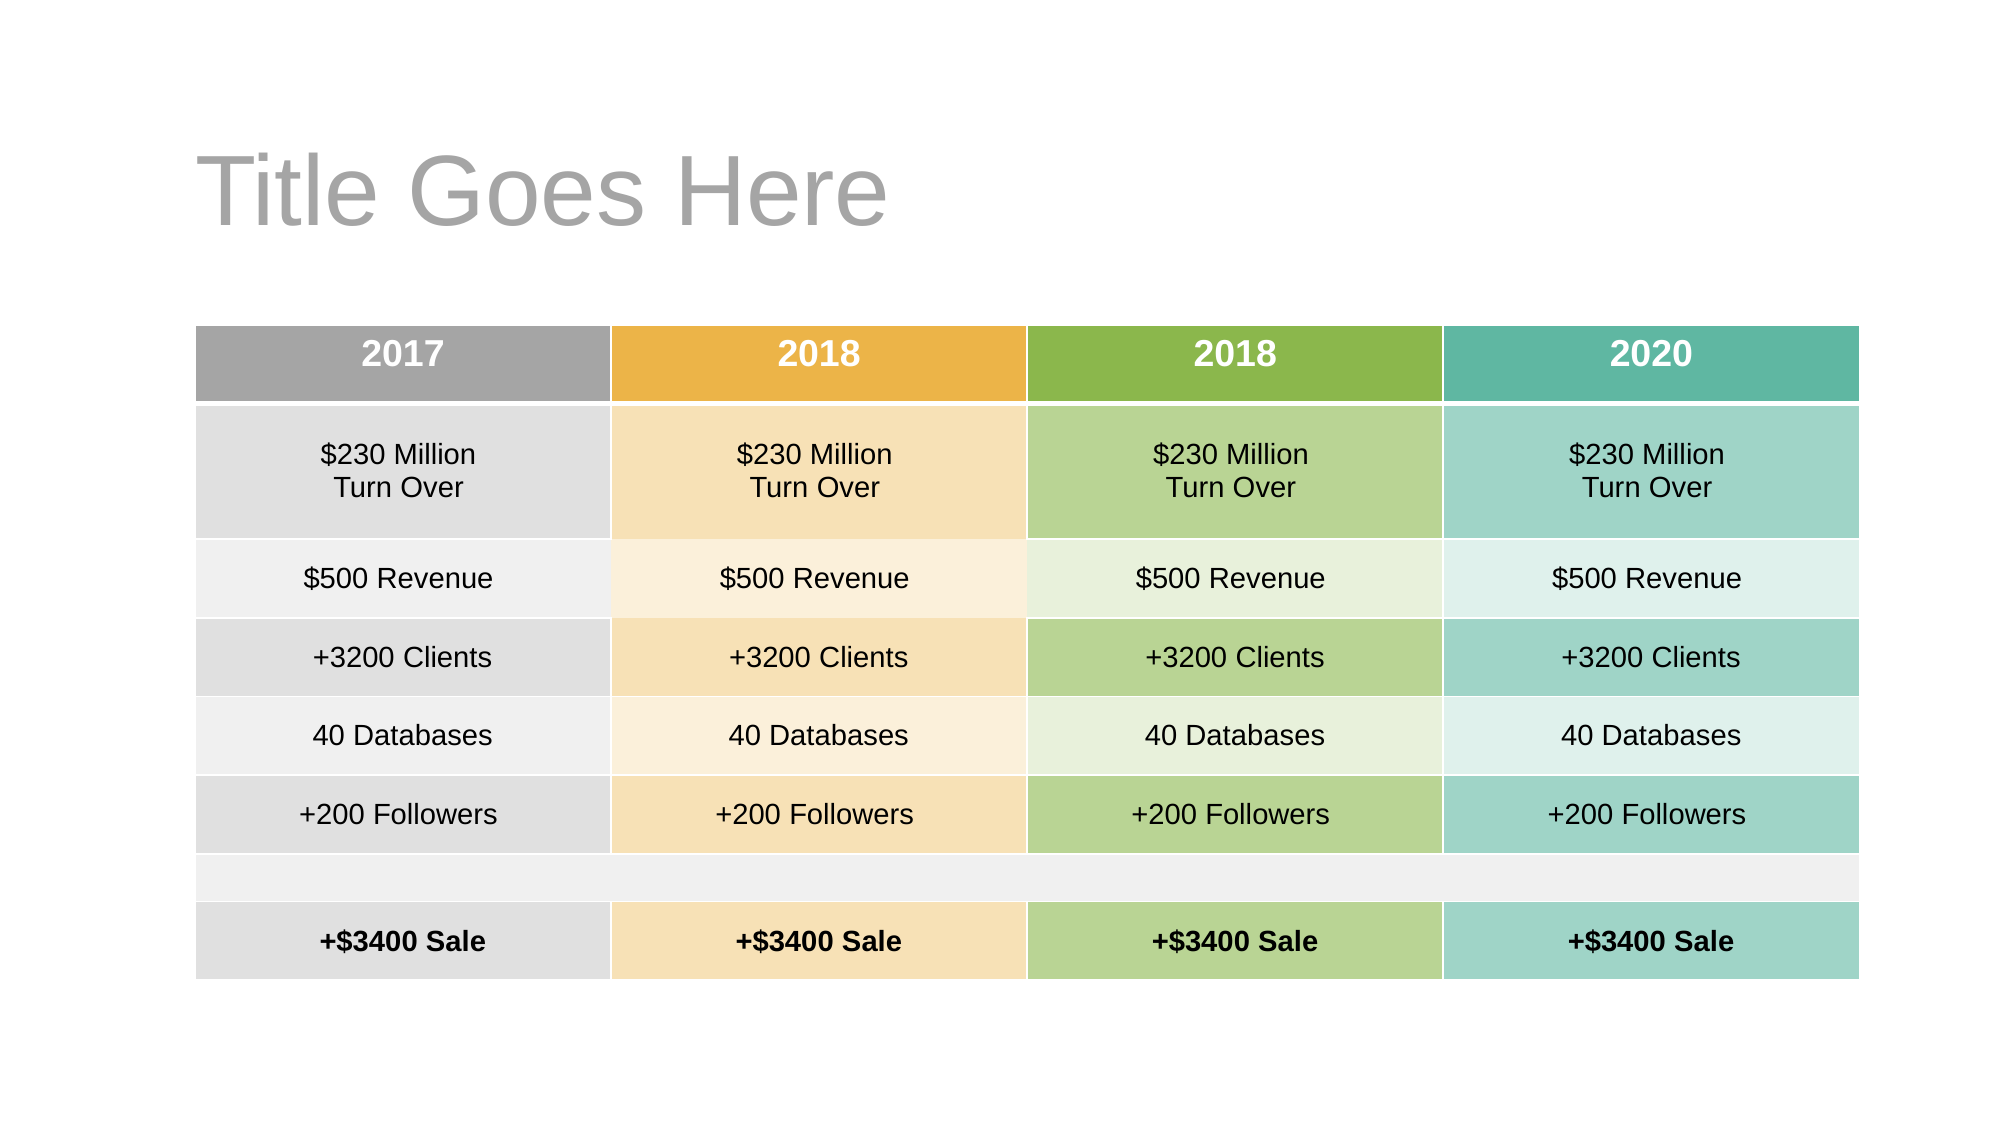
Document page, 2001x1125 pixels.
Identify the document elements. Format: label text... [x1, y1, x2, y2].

table_header 2020 [1444, 326, 1859, 401]
table_cell +3200 Clients [196, 619, 610, 696]
table_cell +200 Followers [196, 776, 610, 853]
table_cell +200 Followers [1028, 776, 1442, 853]
table_cell $230 Million Turn Over [612, 406, 1026, 539]
table_header 2017 [196, 326, 610, 401]
table_cell $500 Revenue [611, 539, 1027, 618]
table_cell +$3400 Sale [612, 902, 1026, 979]
text_box Title Goes Here [179, 120, 946, 252]
table_cell $500 Revenue [196, 540, 611, 617]
table_cell 40 Databases [612, 697, 1026, 774]
table_cell $500 Revenue [1027, 540, 1442, 617]
table_cell [196, 855, 1859, 901]
table_cell 40 Databases [1444, 697, 1859, 774]
table_cell $230 Million Turn Over [1028, 406, 1442, 538]
table_cell +3200 Clients [1444, 619, 1859, 696]
table_header 2018 [612, 326, 1026, 401]
table_cell $230 Million Turn Over [1444, 406, 1859, 538]
table_cell +3200 Clients [612, 618, 1026, 696]
table_cell +3200 Clients [1028, 619, 1442, 696]
table_cell +$3400 Sale [196, 902, 610, 979]
table_cell +$3400 Sale [1444, 902, 1859, 979]
table_cell $500 Revenue [1444, 540, 1859, 617]
table_cell +200 Followers [612, 776, 1026, 853]
table_cell +200 Followers [1444, 776, 1859, 853]
table_cell 40 Databases [196, 697, 610, 774]
table_cell +$3400 Sale [1028, 902, 1442, 979]
table_header 2018 [1028, 326, 1442, 401]
table_cell 40 Databases [1028, 697, 1442, 774]
table_cell $230 Million Turn Over [196, 406, 610, 538]
